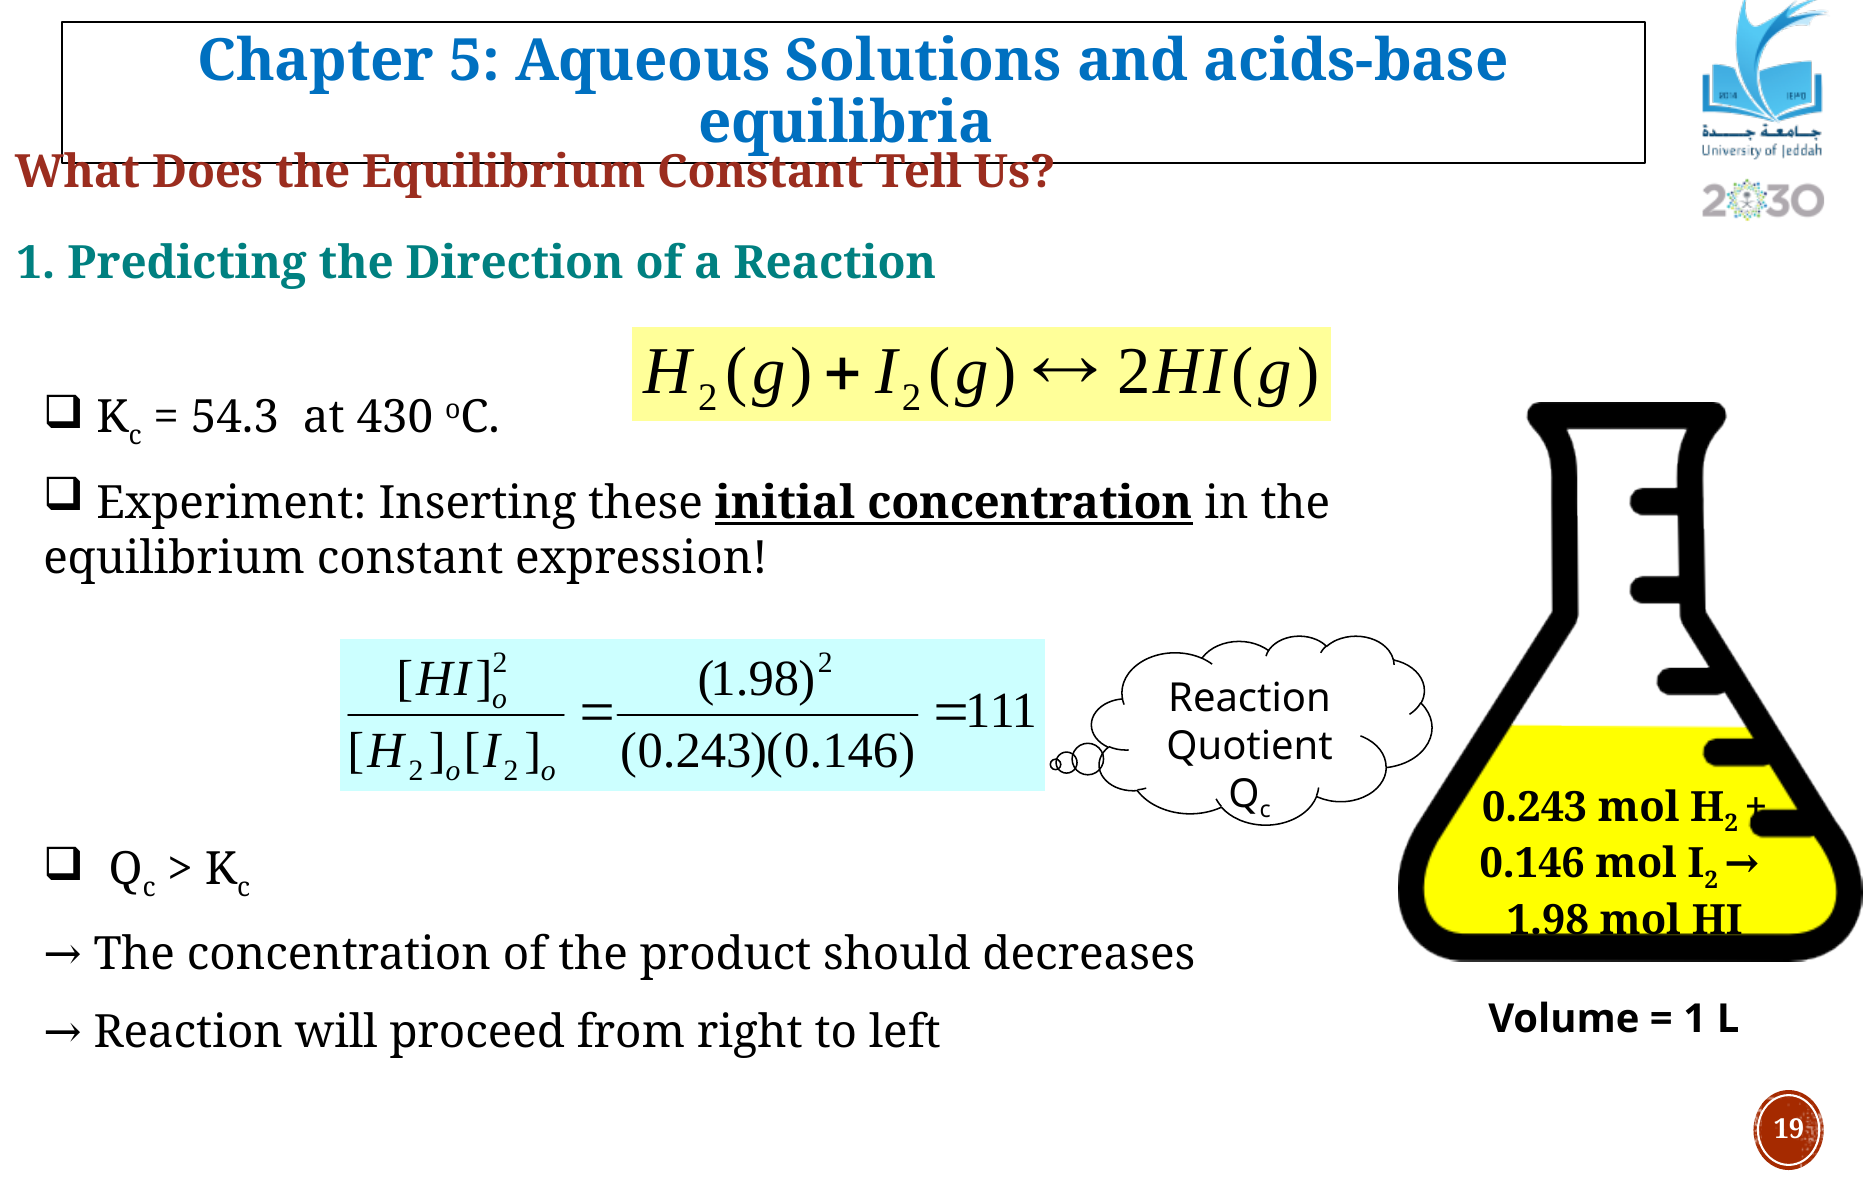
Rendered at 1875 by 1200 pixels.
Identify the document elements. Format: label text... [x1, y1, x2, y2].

text_box Reaction Quotient Qc [1050, 636, 1398, 826]
text_box Chapter 5: Aqueous Solutions and acids-base equilibria [61, 21, 1646, 164]
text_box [343, 642, 1043, 789]
picture [1681, 0, 1846, 227]
text_box What Does the Equilibrium Constant Tell Us? [0, 134, 1092, 205]
text_box 1. Predicting the Direction of a Reaction [1, 225, 1262, 296]
text_box [206, 20, 1738, 261]
text_box [847, 496, 1028, 639]
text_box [1400, 405, 1862, 961]
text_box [634, 329, 1330, 420]
text_box Kc = 54.3 at 430 oC. Experiment: Inserting these initial concentration in the equilibrium constant expression! Qc > Kc → The concentration of the product should decreases → Reaction will proceed from right to left [28, 379, 1456, 1065]
slide_number 19 [1739, 1097, 1838, 1162]
text_box Volume = 1 L [1473, 985, 1777, 1048]
